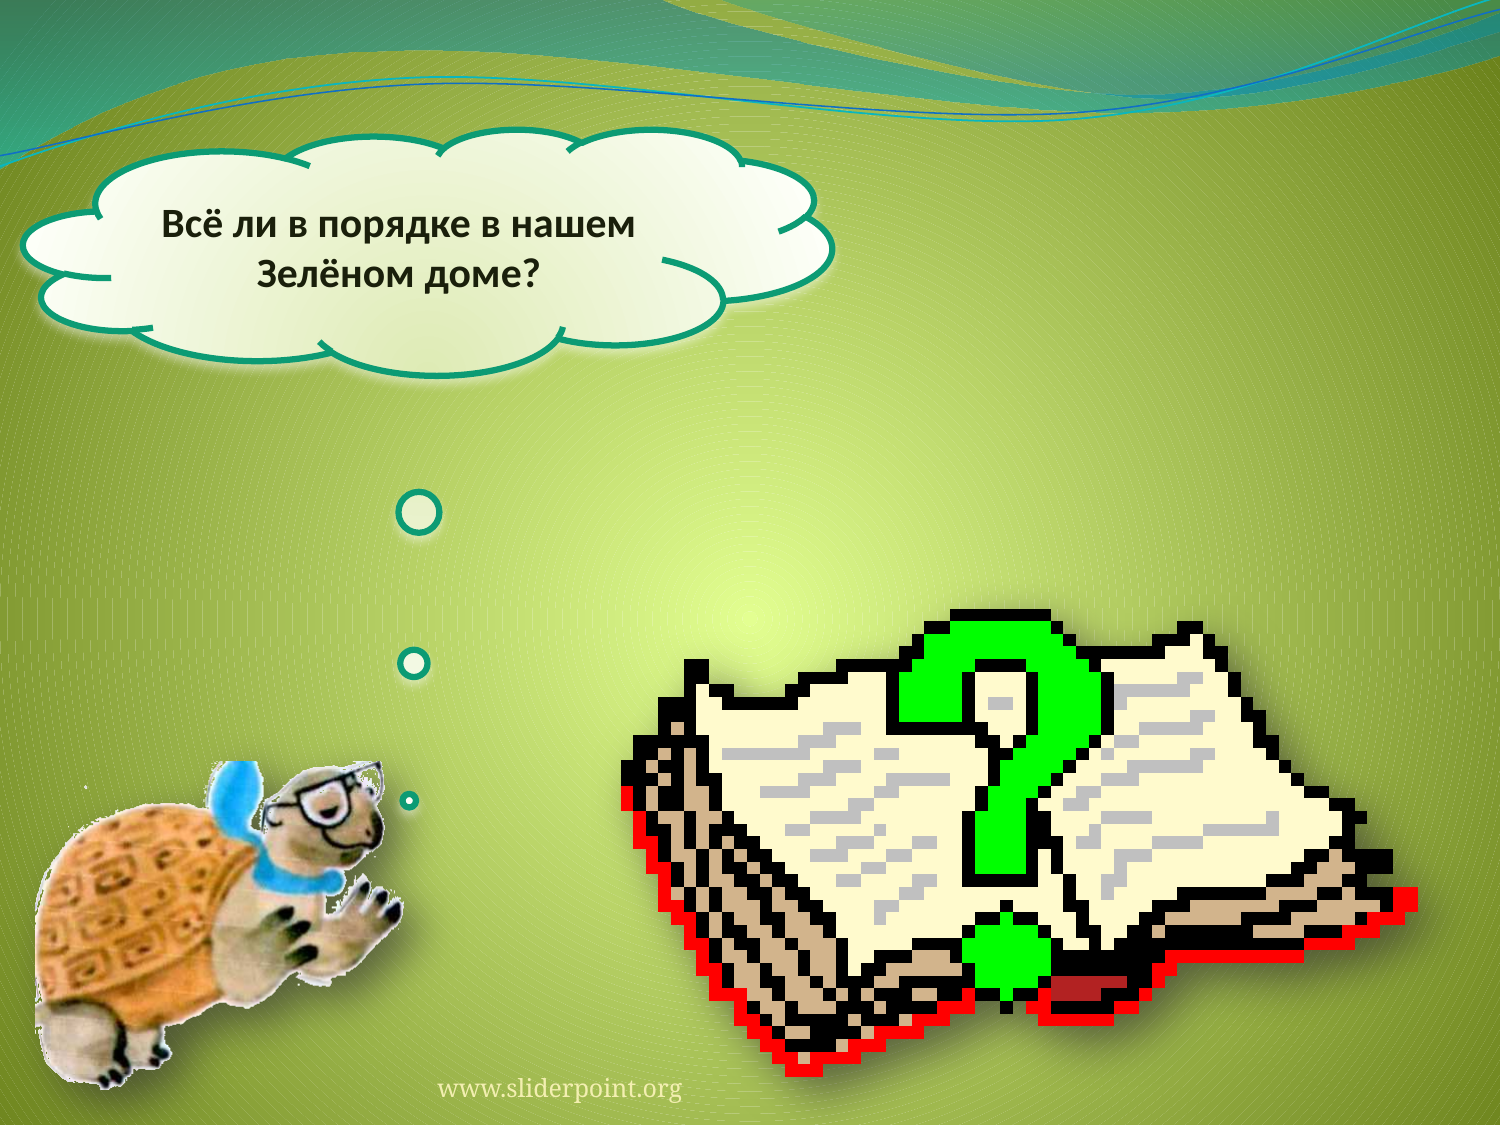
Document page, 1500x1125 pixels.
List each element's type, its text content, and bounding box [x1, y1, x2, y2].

text_box Всё ли в порядке в нашем Зелёном доме? [397, 491, 441, 534]
text_box Всё ли в порядке в нашем Зелёном доме? [21, 128, 834, 377]
footer www.sliderpoint.org [437, 1042, 988, 1103]
picture [620, 609, 1431, 1091]
picture [34, 761, 411, 1098]
text_box Всё ли в порядке в нашем Зелёном доме? [399, 648, 429, 678]
